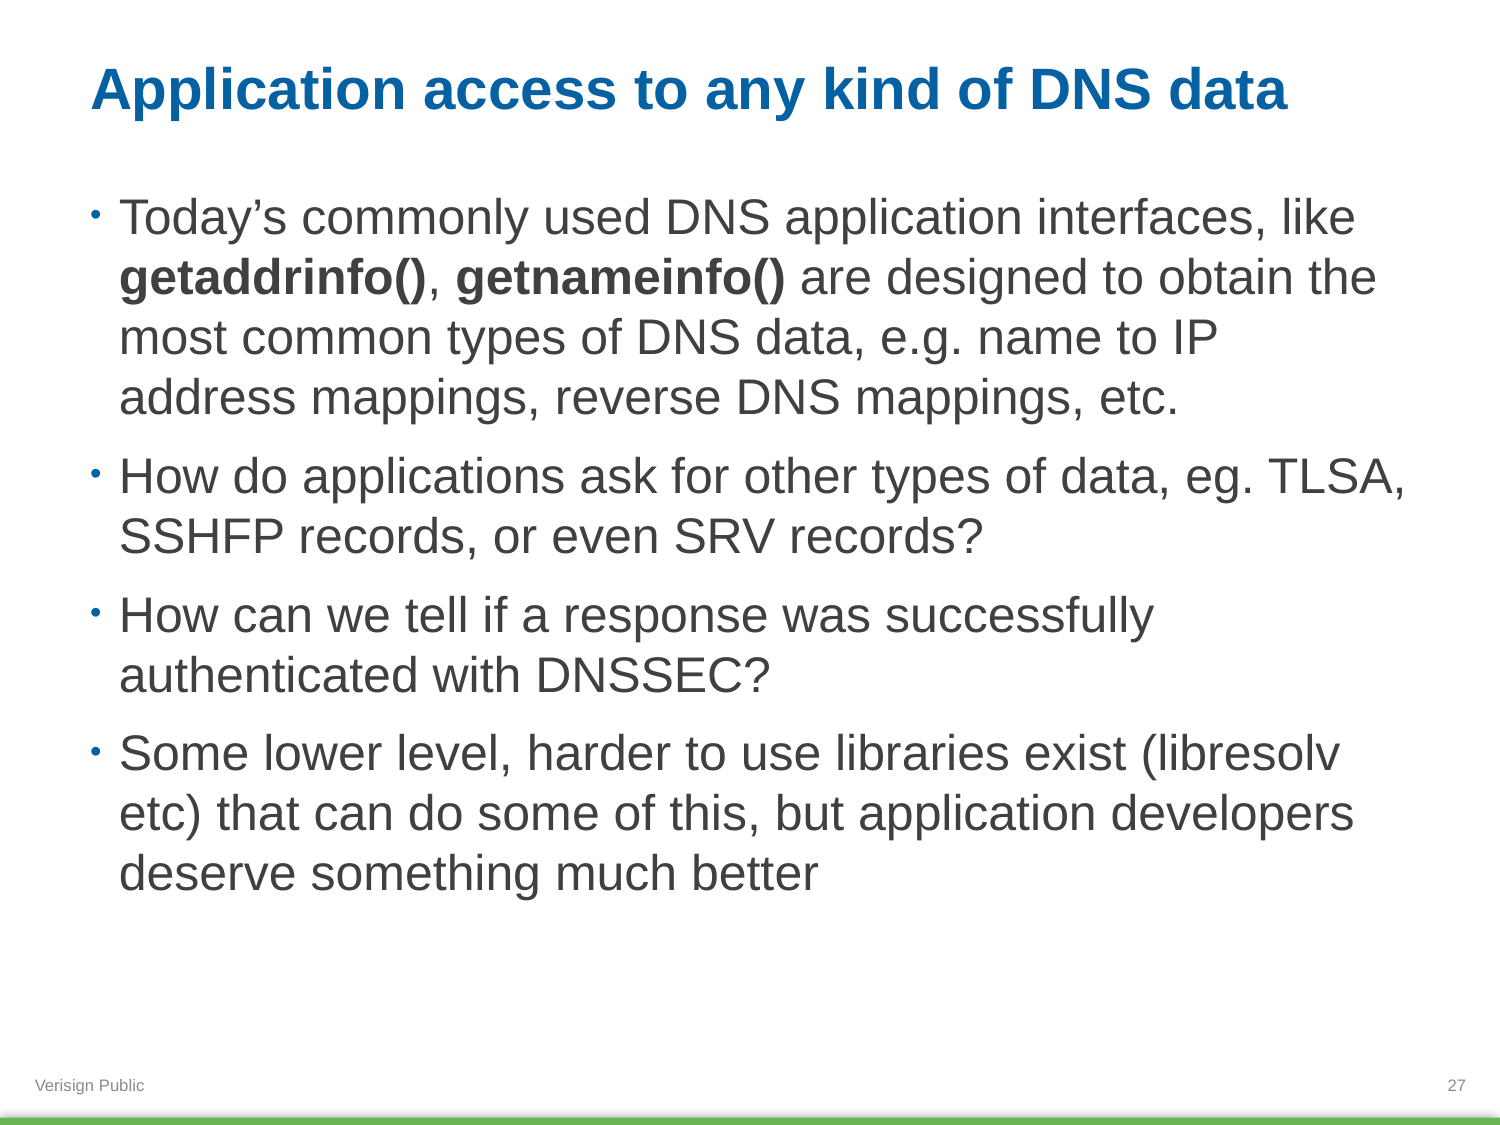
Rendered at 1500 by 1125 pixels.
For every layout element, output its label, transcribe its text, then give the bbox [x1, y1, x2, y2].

slide_number 27 [1422, 1072, 1482, 1098]
title Application access to any kind of DNS data [75, 40, 1425, 132]
list Today’s commonly used DNS application interfaces, like getaddrinfo(), getnameinfo() are designed to obtain the most common types of DNS data, e.g. name to IP address mappings, reverse DNS mappings, etc. How do applications ask for other types of data, eg. TLSA, SSHFP records, or even SRV records? How can we tell if a response was successfully authenticated with DNSSEC? Some lower level, harder to use libraries exist (libresolv etc) that can do some of this, but application developers deserve something much better [75, 176, 1425, 1040]
